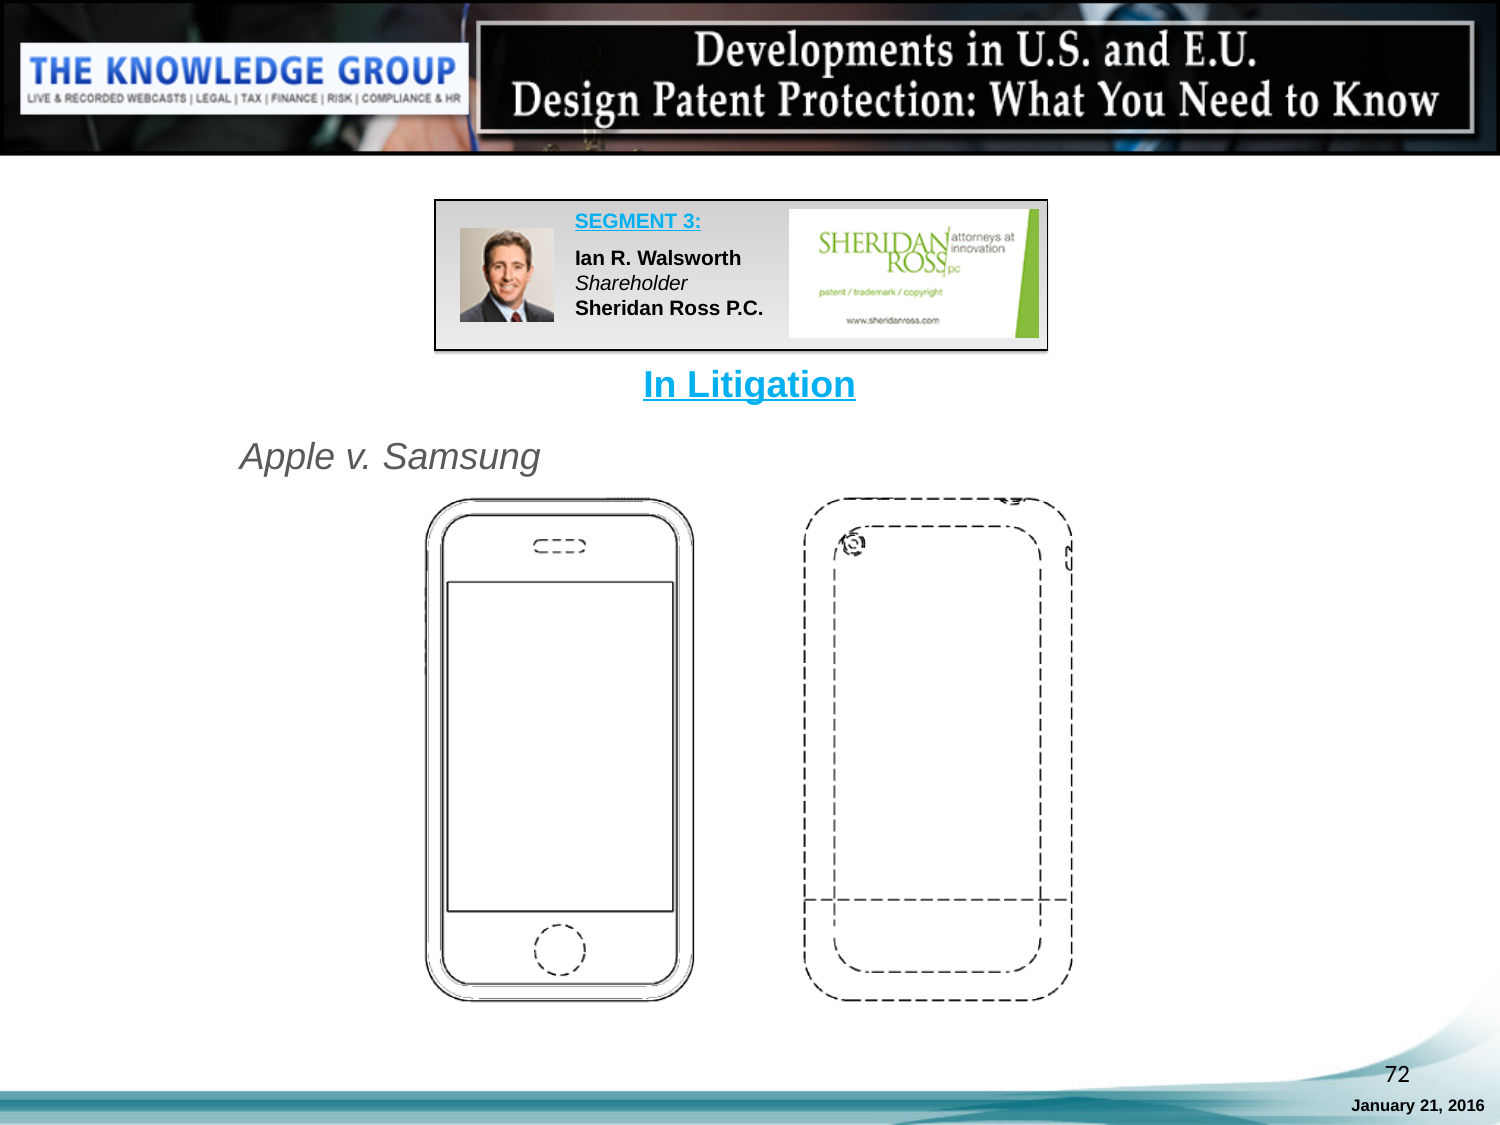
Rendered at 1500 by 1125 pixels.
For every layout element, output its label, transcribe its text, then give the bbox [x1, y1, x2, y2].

slide_number 72 [1074, 1042, 1425, 1103]
text_box In Litigation [0, 352, 1500, 412]
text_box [434, 199, 1048, 351]
picture [0, 412, 1500, 1125]
text_box Apple v. Samsung [150, 424, 575, 485]
text_box January 21, 2016 [1100, 1087, 1500, 1123]
picture [0, 0, 1500, 352]
